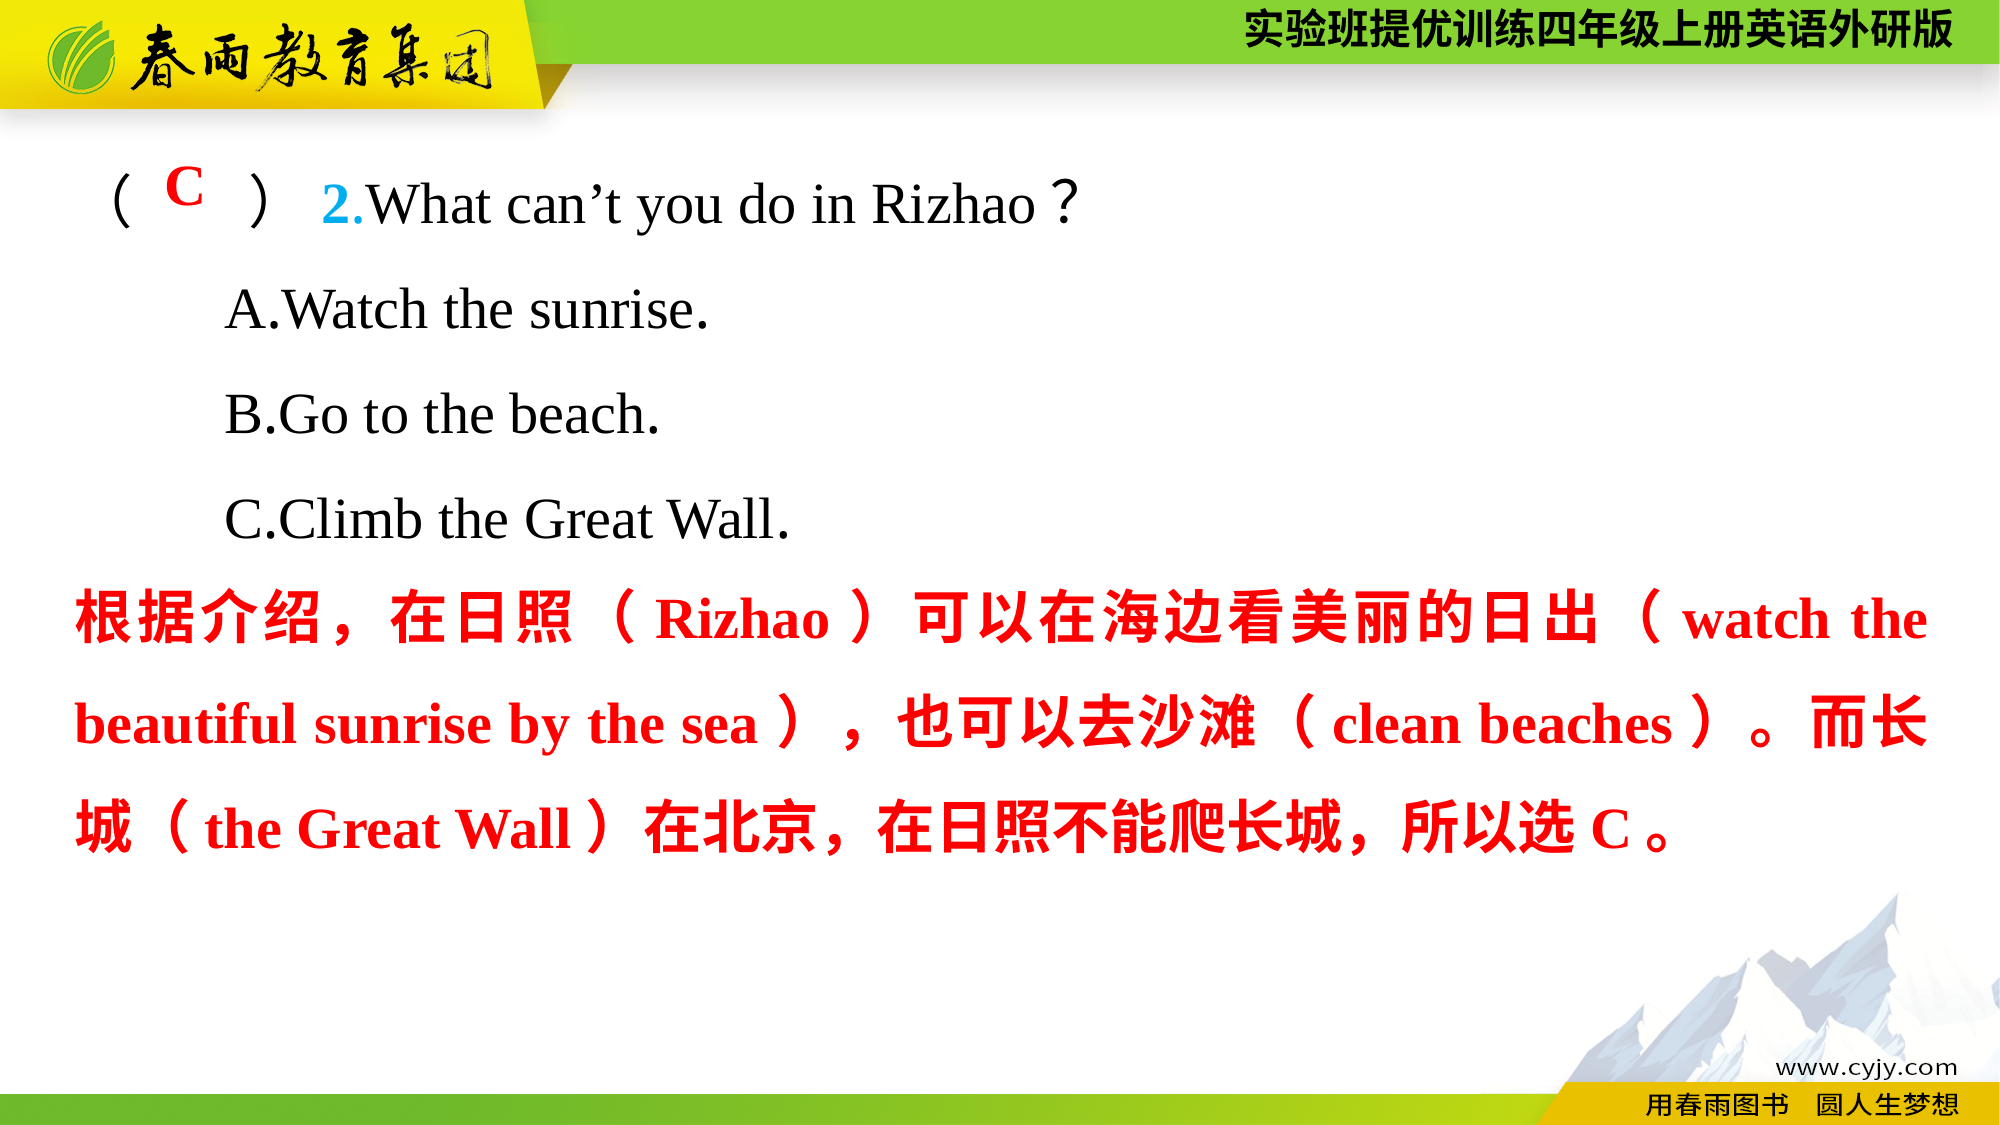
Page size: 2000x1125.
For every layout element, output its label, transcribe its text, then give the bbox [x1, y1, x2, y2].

text_box 根据介绍，在日照（Rizhao）可以在海边看美丽的日出（watch the beautiful sunrise by the sea），也可以去沙滩（clean beaches）。而长城（the Great Wall）在北京，在日照不能爬长城，所以选C。 [59, 537, 1944, 868]
picture [0, 0, 2000, 1125]
list （ ）2.What can’t you do in Rizhao？ A.Watch the sunrise. B.Go to the beach. C.Climb the Great Wall. [59, 122, 1944, 537]
text_box C [149, 140, 222, 225]
